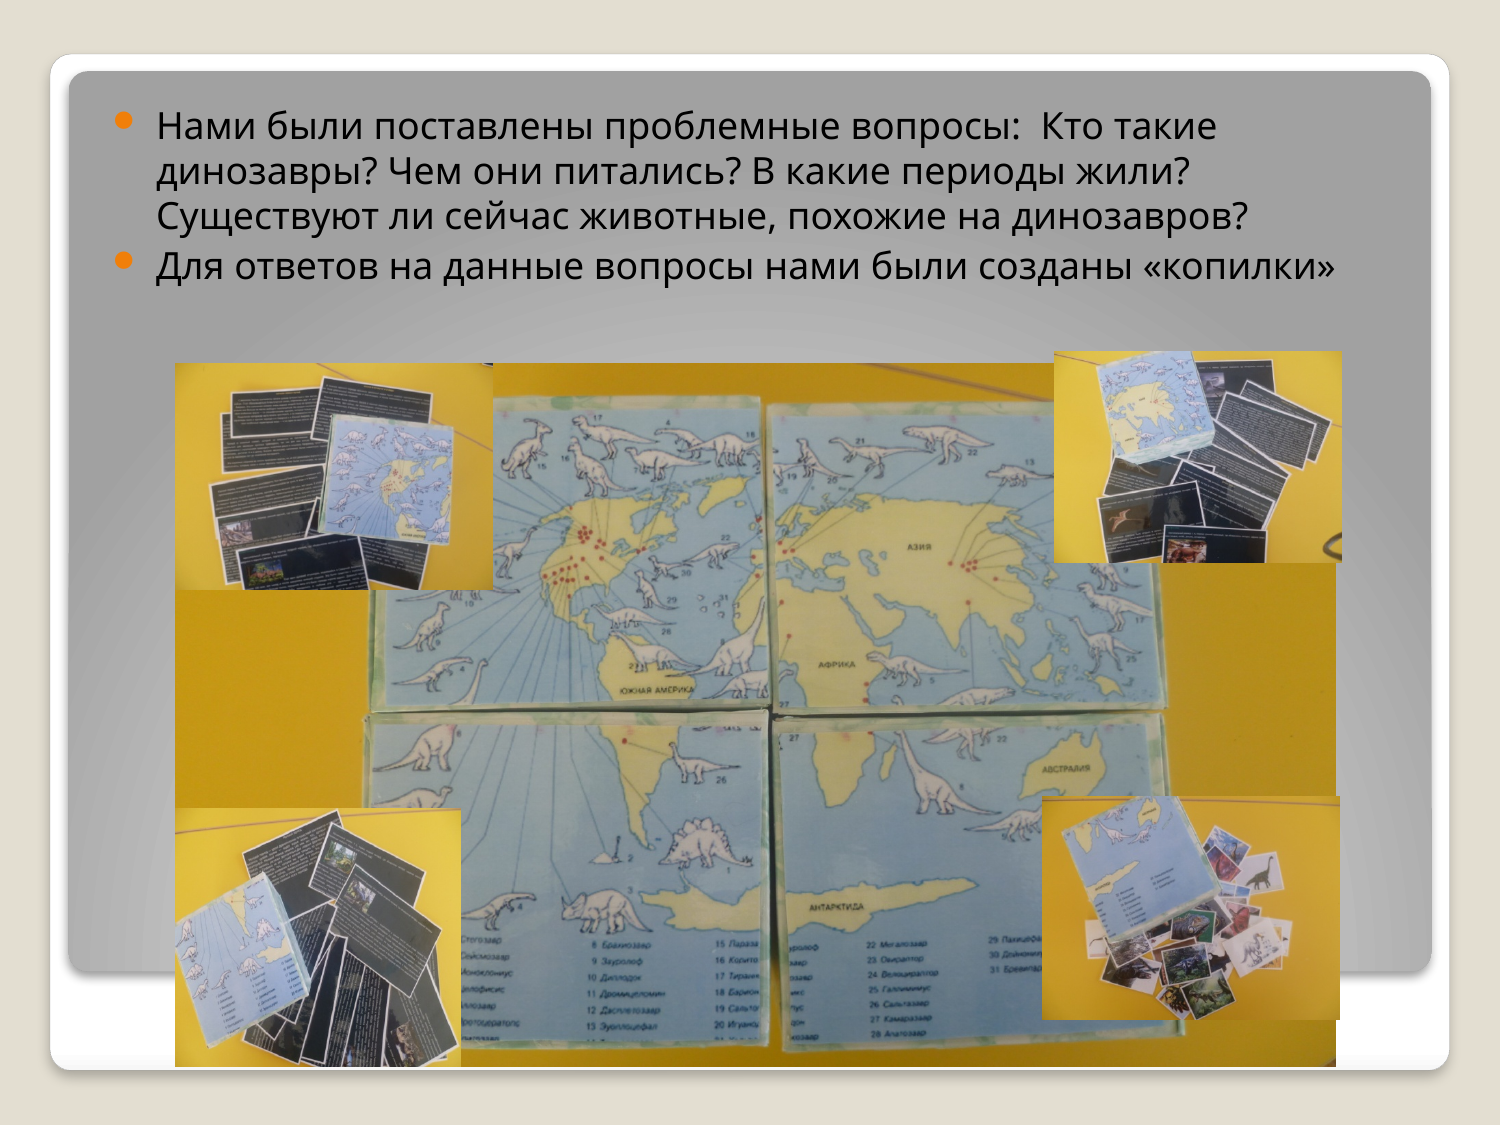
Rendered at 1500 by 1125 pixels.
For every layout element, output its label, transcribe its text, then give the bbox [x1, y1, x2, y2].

list Нами были поставлены проблемные вопросы: Кто такие динозавры? Чем они питались? В какие периоды жили? Существуют ли сейчас животные, похожие на динозавров? Для ответов на данные вопросы нами были созданы «копилки» [82, 86, 1425, 774]
picture [175, 351, 1343, 1067]
